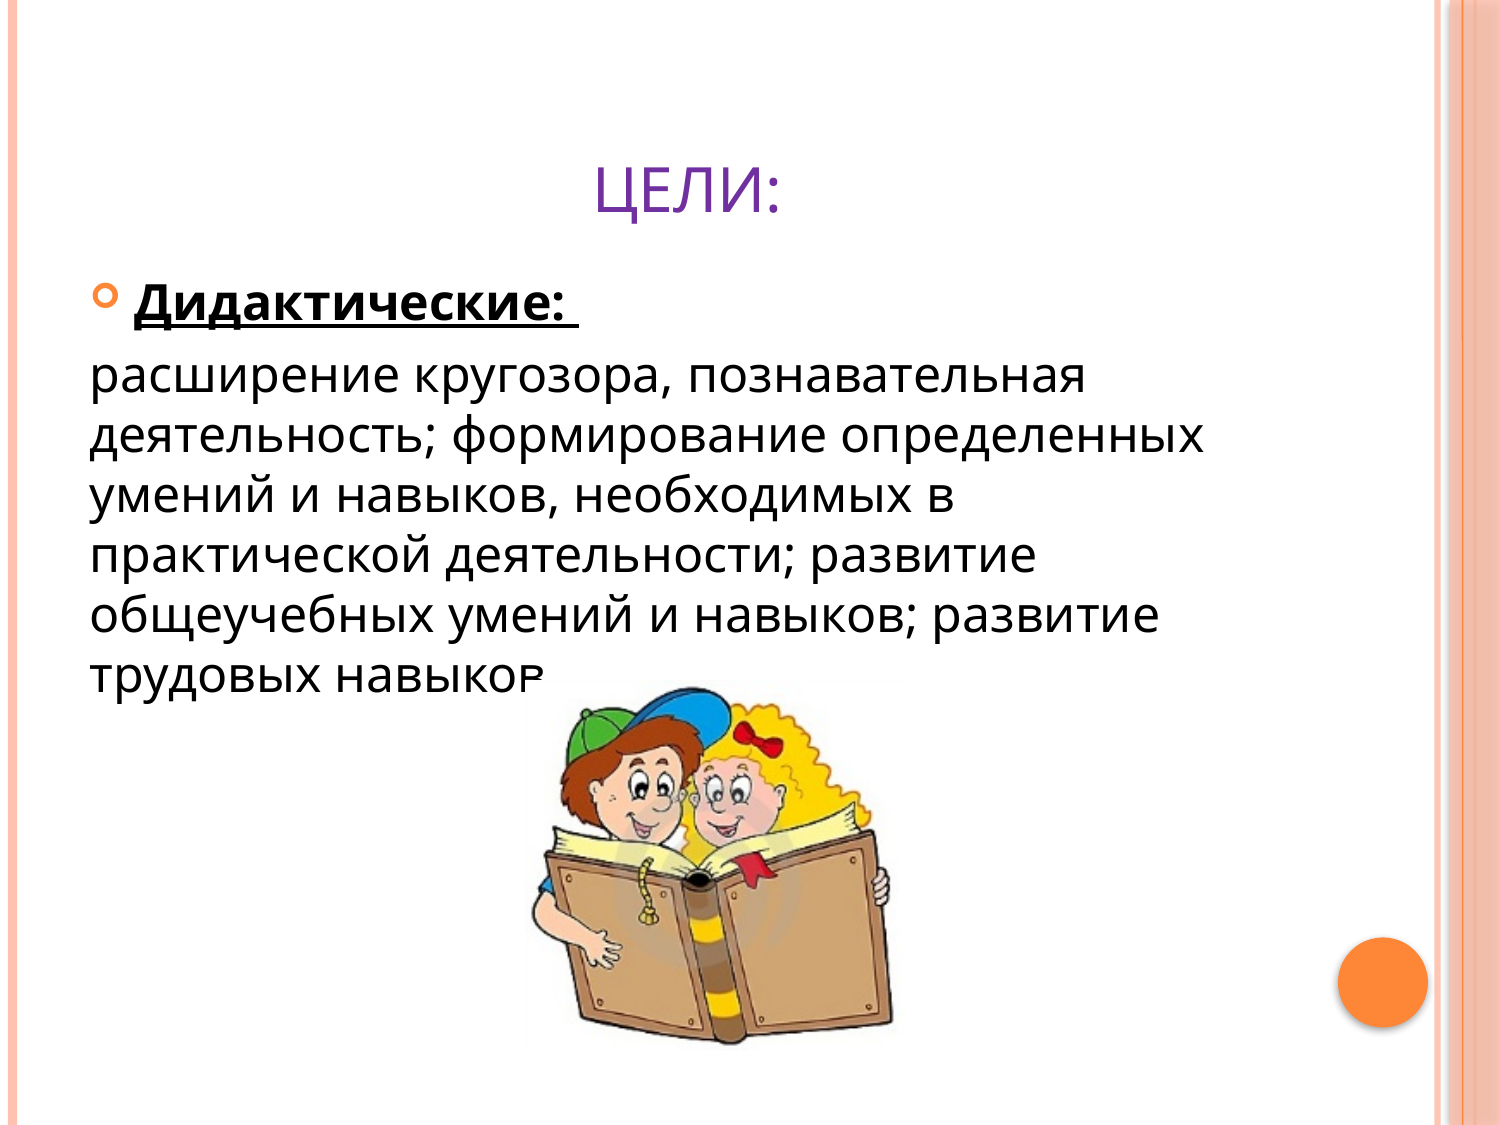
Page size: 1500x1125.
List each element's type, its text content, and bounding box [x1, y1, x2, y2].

title Цели: [75, 45, 1300, 233]
list Дидактические: расширение кругозора, познавательная деятельность; формирование определенных умений и навыков, необходимых в практической деятельности; развитие общеучебных умений и навыков; развитие трудовых навыков. [75, 262, 1300, 1062]
picture [525, 680, 905, 1052]
